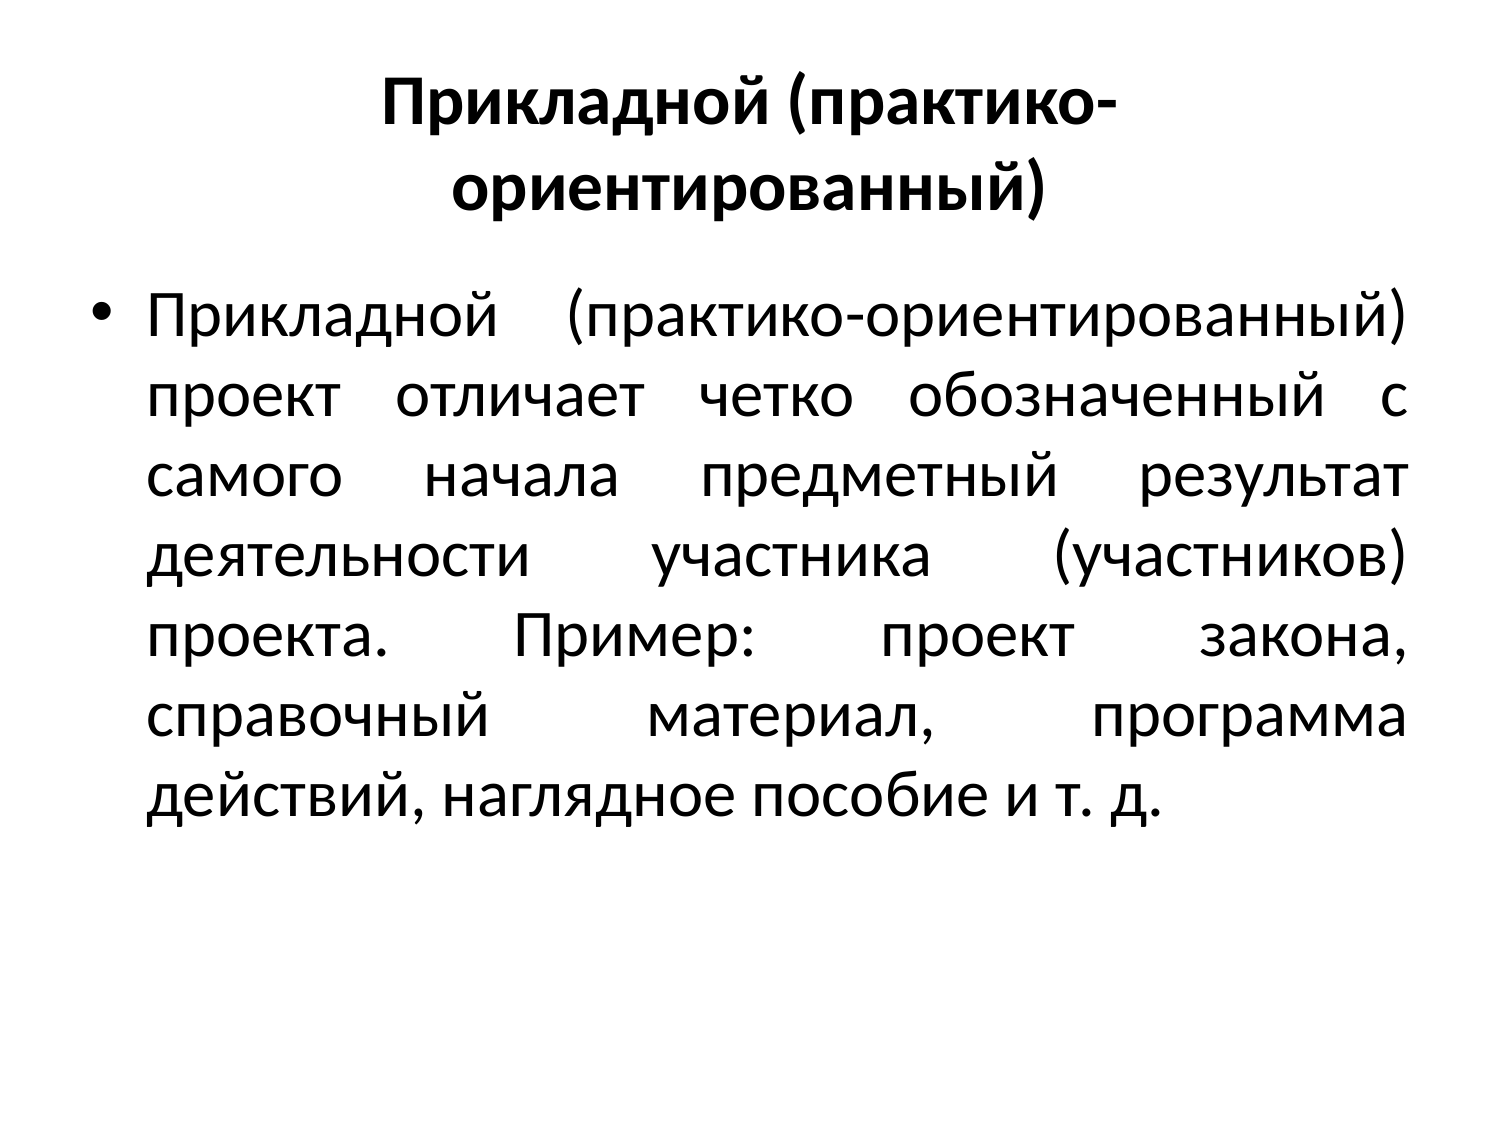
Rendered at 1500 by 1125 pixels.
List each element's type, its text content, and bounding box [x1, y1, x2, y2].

list Прикладной (практико-ориентированный) проект отличает четко обозначенный с самого начала предметный результат деятельности участника (участников) проекта. Пример: проект закона, справочный материал, программа действий, наглядное пособие и т. д. [75, 262, 1425, 1005]
title Прикладной (практико-ориентированный) [75, 45, 1425, 233]
